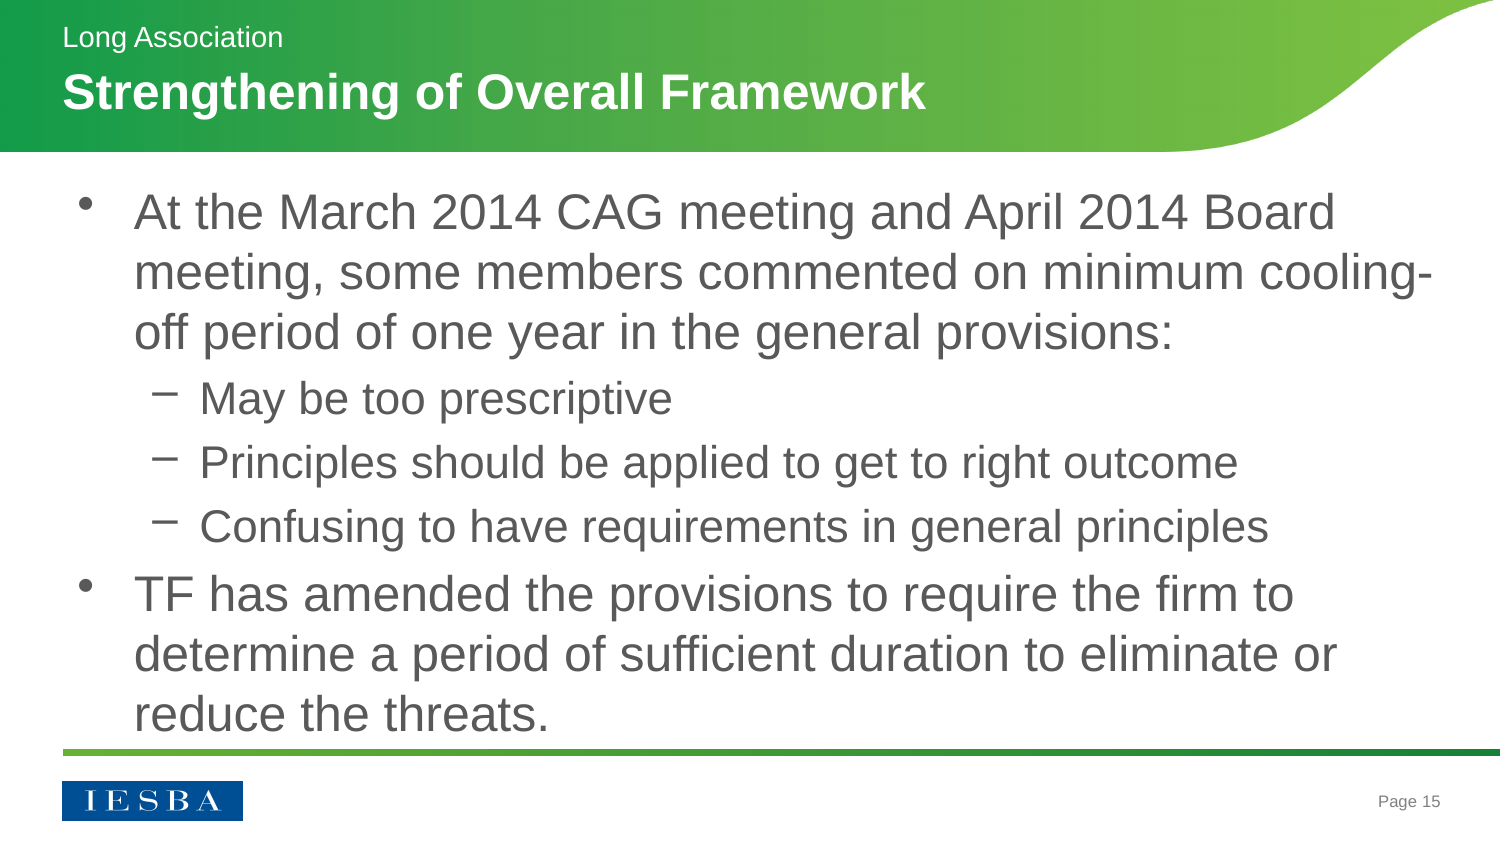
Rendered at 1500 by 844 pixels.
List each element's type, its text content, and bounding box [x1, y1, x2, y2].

title Strengthening of Overall Framework [62, 56, 1300, 122]
subtitle Long Association [62, 18, 500, 47]
picture [0, 0, 1497, 152]
list At the March 2014 CAG meeting and April 2014 Board meeting, some members commented on minimum cooling-off period of one year in the general provisions: May be too prescriptive Principles should be applied to get to right outcome Confusing to have requirements in general principles TF has amended the provisions to require the firm to determine a period of sufficient duration to eliminate or reduce the threats. [62, 171, 1450, 760]
picture [62, 781, 243, 821]
